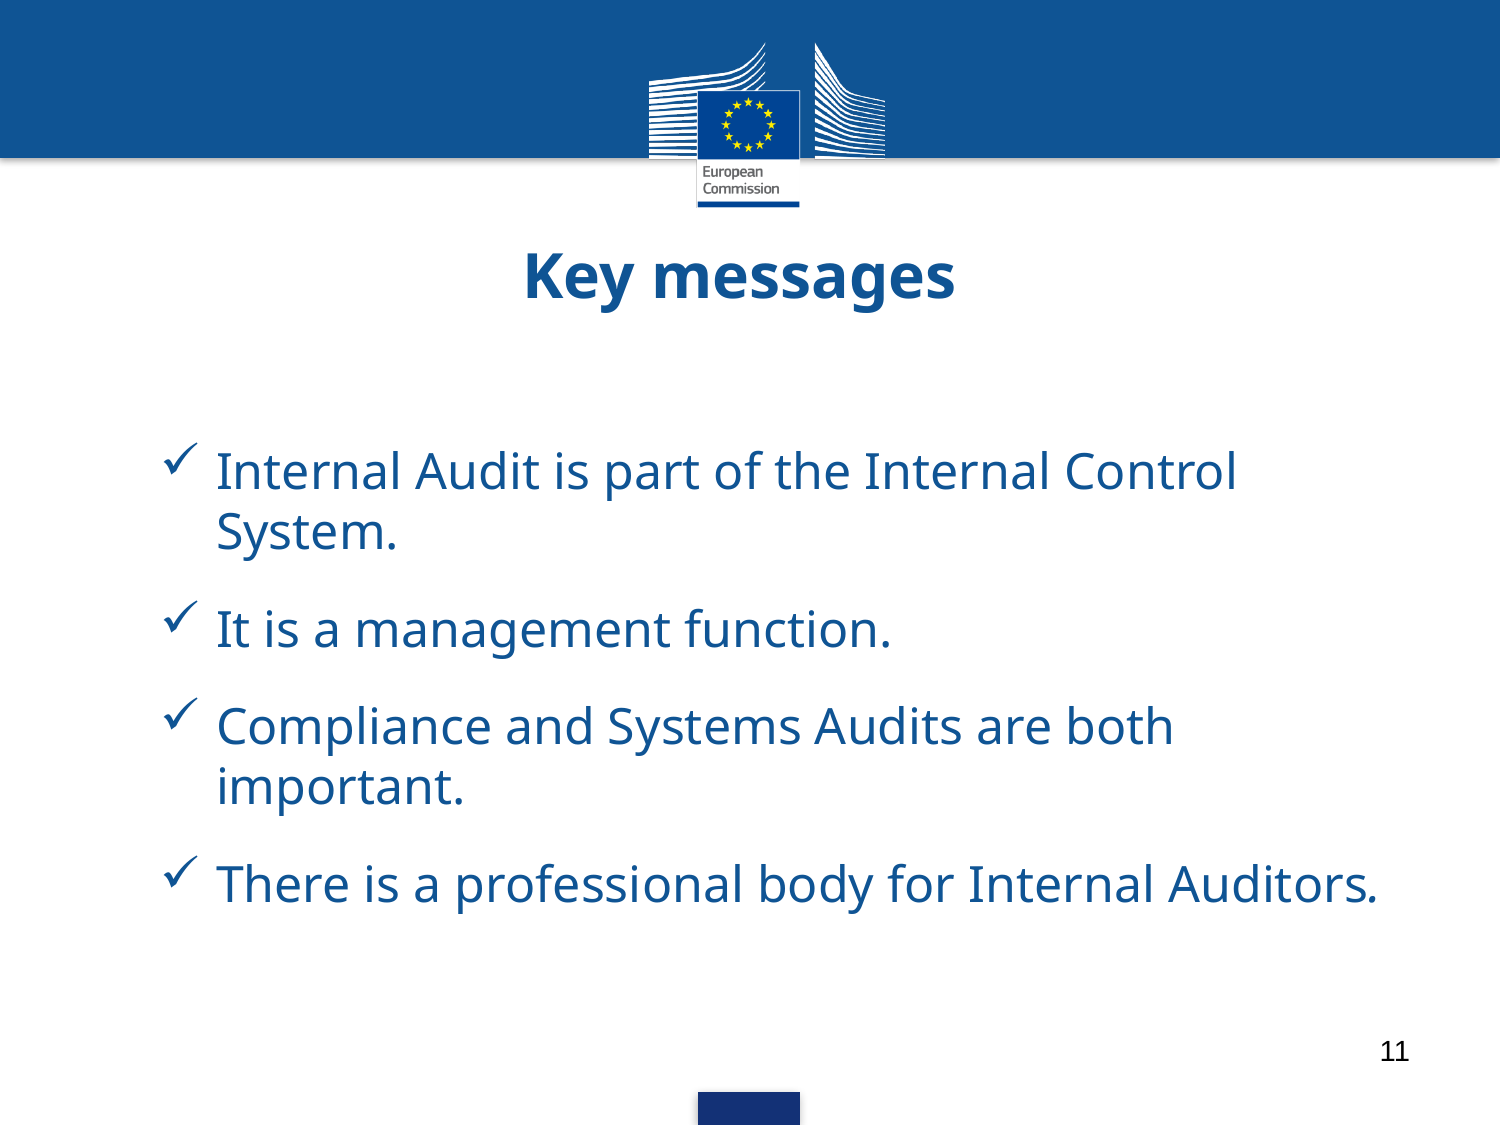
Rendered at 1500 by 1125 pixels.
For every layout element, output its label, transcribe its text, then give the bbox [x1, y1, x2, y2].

picture [649, 42, 885, 208]
slide_number 11 [1074, 1024, 1426, 1103]
list Internal Audit is part of the Internal Control System. It is a management function. Compliance and Systems Audits are both important. There is a professional body for Internal Auditors. [82, 432, 1398, 1025]
title Key messages [64, 219, 1416, 329]
